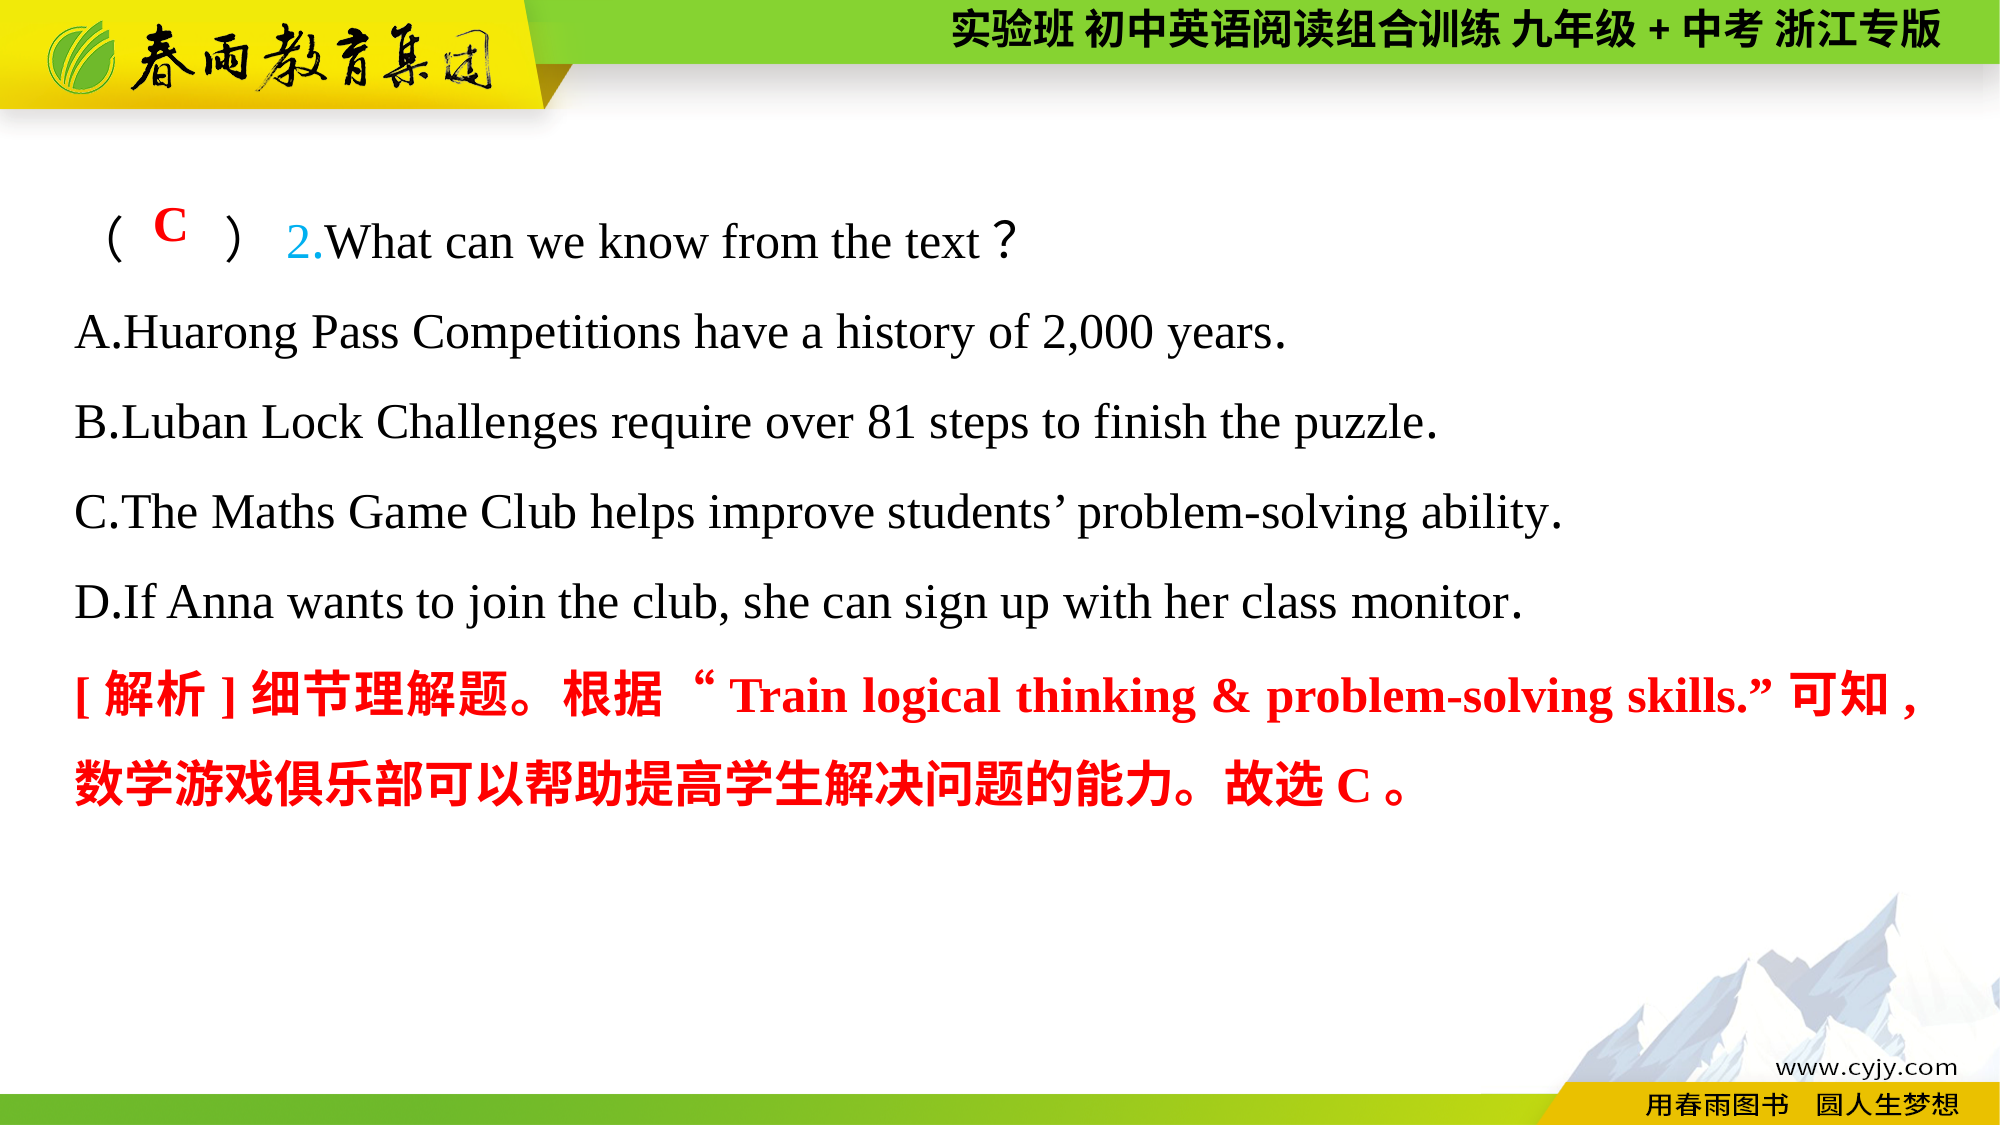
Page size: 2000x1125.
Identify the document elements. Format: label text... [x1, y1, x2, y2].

picture [0, 0, 2000, 1125]
text_box [解析]细节理解题。根据“Train logical thinking & problem-solving skills.”可知,数学游戏俱乐部可以帮助提高学生解决问题的能力。故选C。 [59, 625, 1944, 821]
list （ ）2.What can we know from the text？ A.Huarong Pass Competitions have a history of 2,000 years. B.Luban Lock Challenges require over 81 steps to finish the puzzle. C.The Maths Game Club helps improve students’ problem-solving ability. D.If Anna wants to join the club, she can sign up with her class monitor. [59, 171, 1944, 625]
text_box C [138, 184, 204, 260]
